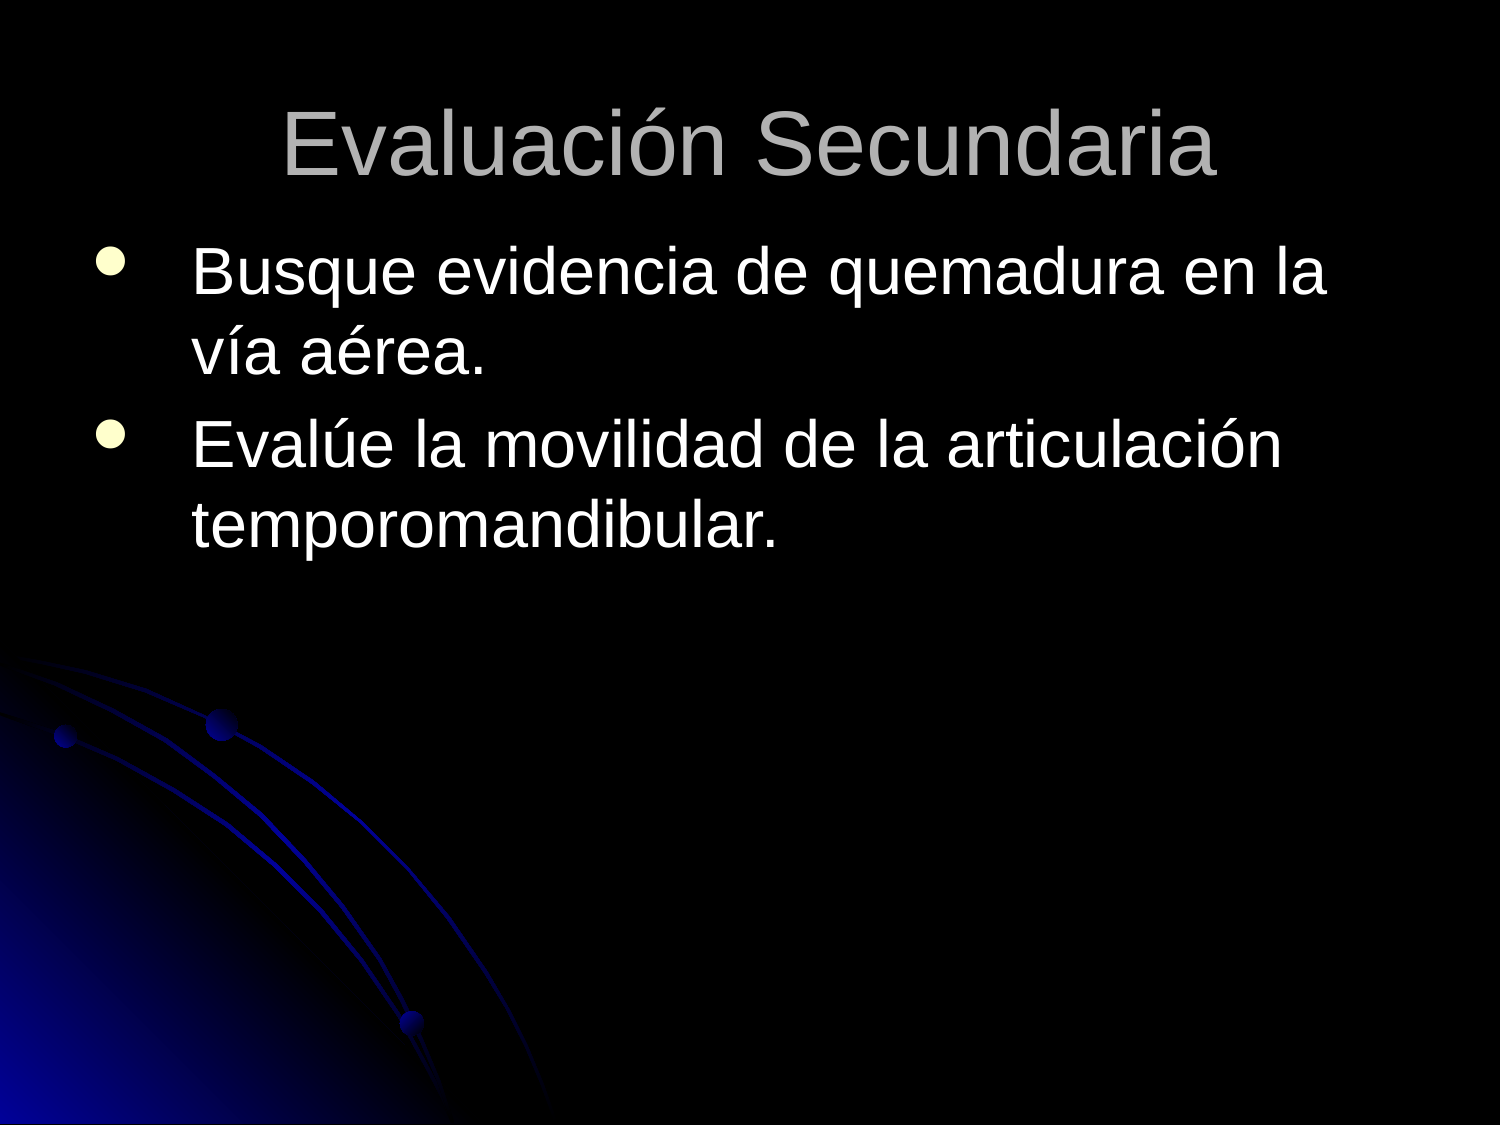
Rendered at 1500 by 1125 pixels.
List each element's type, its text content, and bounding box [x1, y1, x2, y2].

list Busque evidencia de quemadura en la vía aérea. Evalúe la movilidad de la articulación temporomandibular. [76, 219, 1428, 964]
title Evaluación Secundaria [74, 45, 1426, 233]
